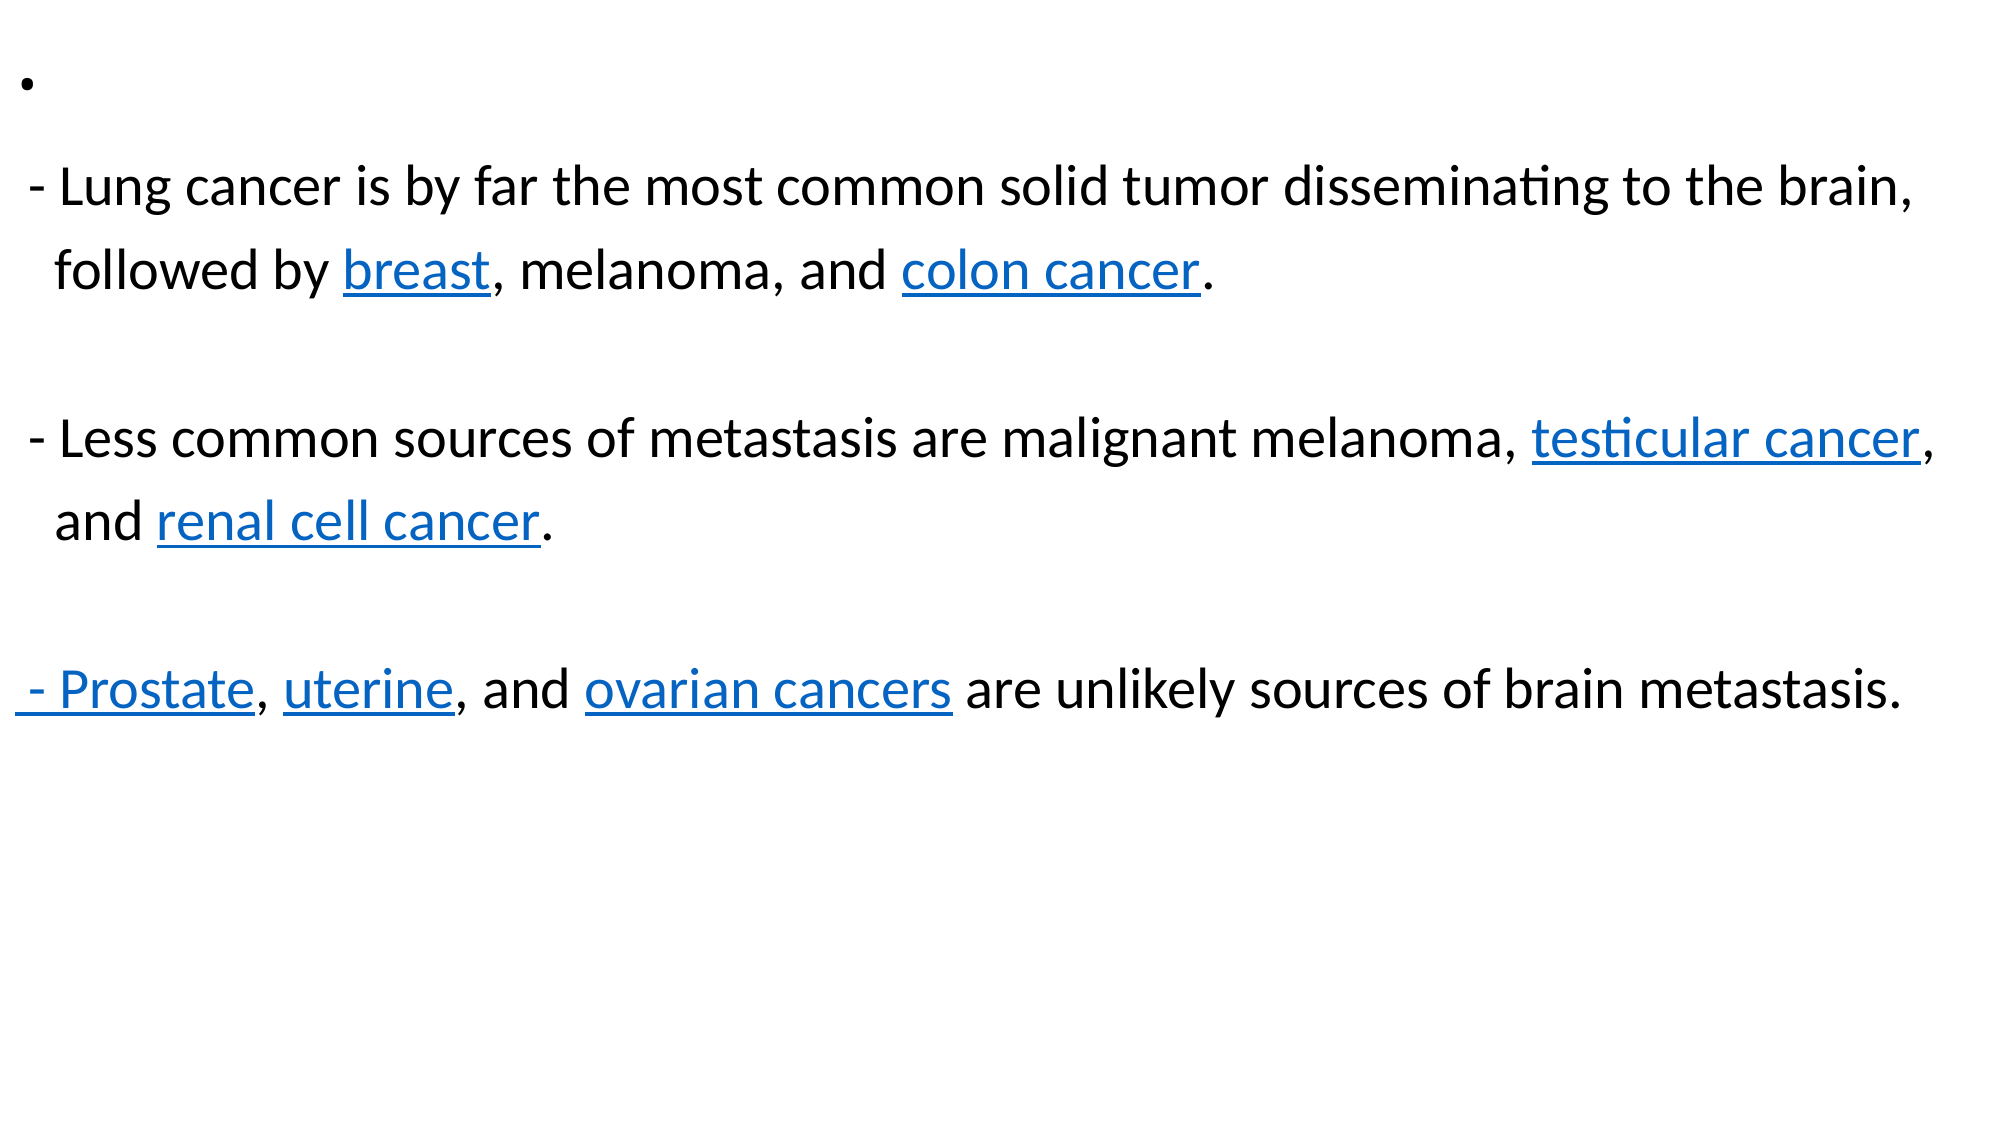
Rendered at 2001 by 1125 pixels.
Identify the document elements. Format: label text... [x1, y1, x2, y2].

list - Lung cancer is by far the most common solid tumor disseminating to the brain, followed by breast, melanoma, and colon cancer. - Less common sources of metastasis are malignant melanoma, testicular cancer, and renal cell cancer. - Prostate, uterine, and ovarian cancers are unlikely sources of brain metastasis. [0, 147, 2000, 1125]
title . [0, 0, 1863, 121]
